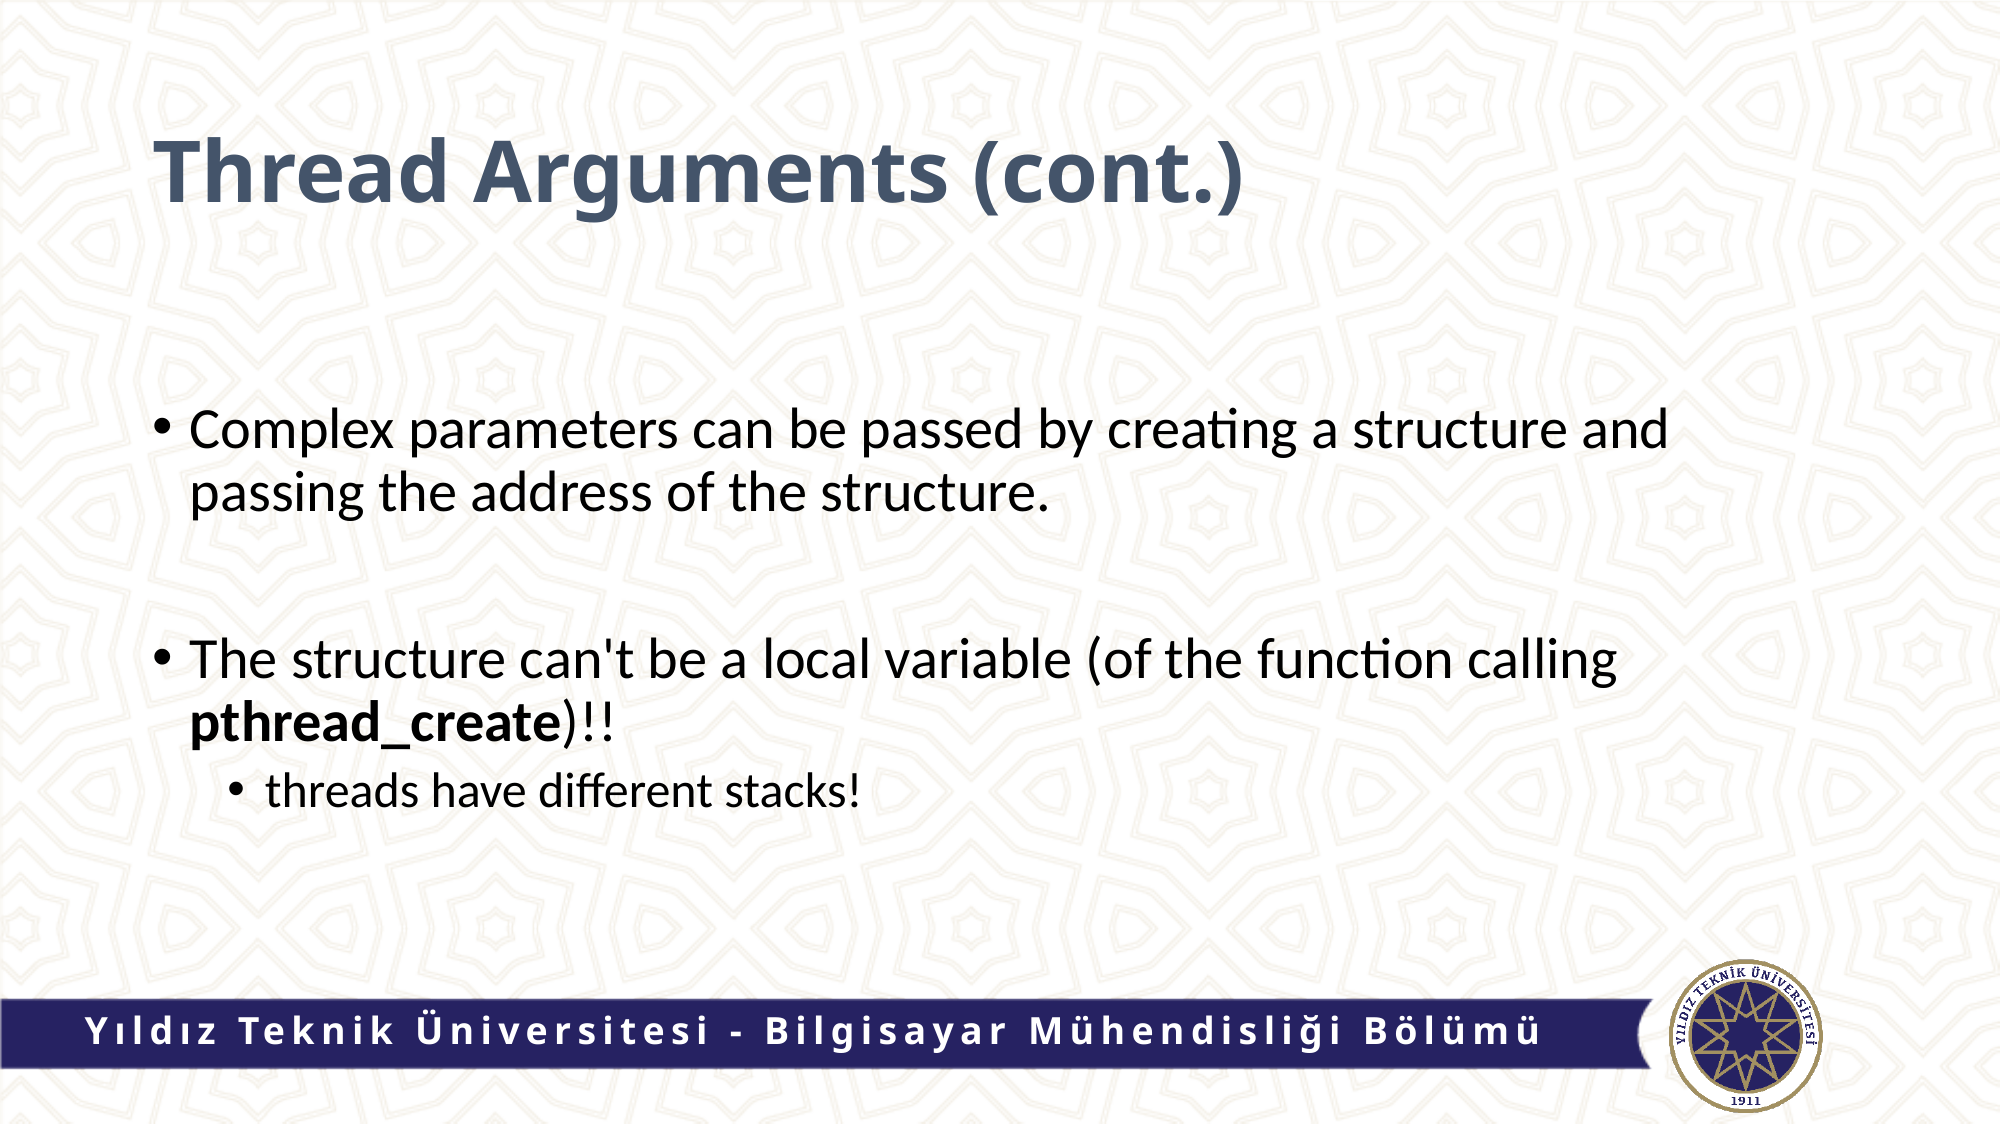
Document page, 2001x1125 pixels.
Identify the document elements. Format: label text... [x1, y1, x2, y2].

list Complex parameters can be passed by creating a structure and passing the address of the structure. The structure can't be a local variable (of the function calling pthread_create)!! threads have different stacks! [137, 299, 1863, 982]
title Thread Arguments (cont.) [137, 59, 1863, 278]
picture [0, 0, 2000, 1125]
footer Yıldız Teknik Üniversitesi - Bilgisayar Mühendisliği Bölümü [0, 997, 1628, 1069]
